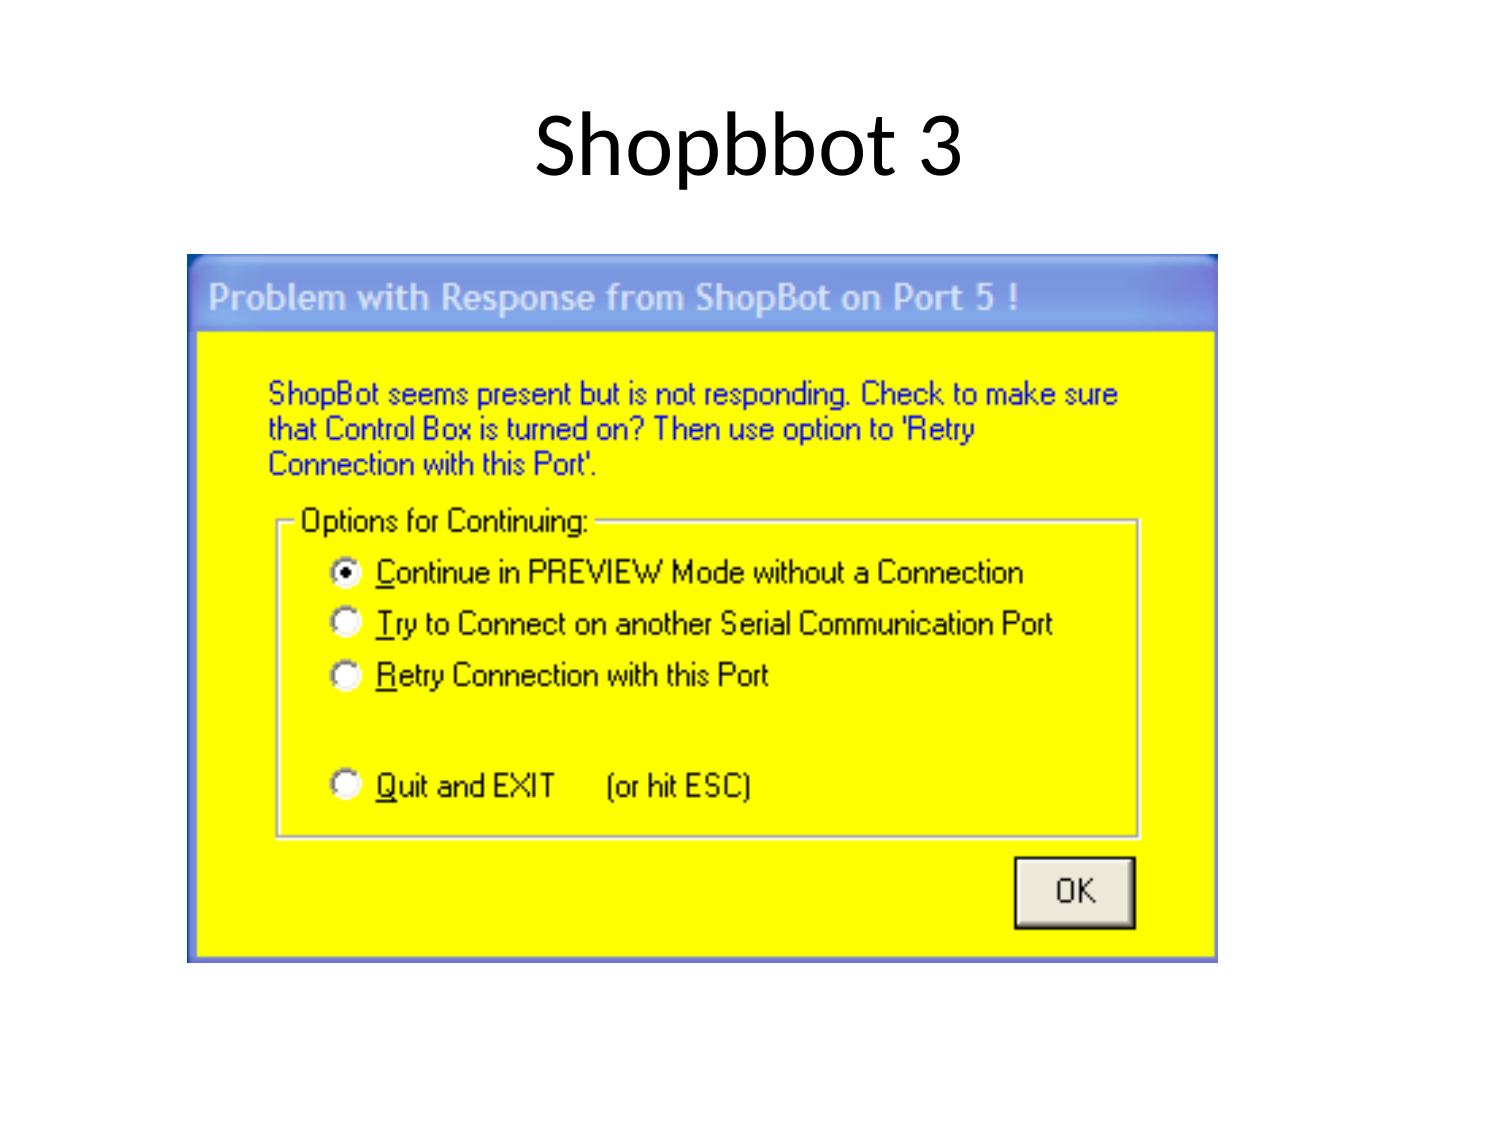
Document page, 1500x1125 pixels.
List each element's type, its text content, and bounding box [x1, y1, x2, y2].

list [187, 254, 1218, 963]
title Shopbbot 3 [75, 45, 1425, 233]
